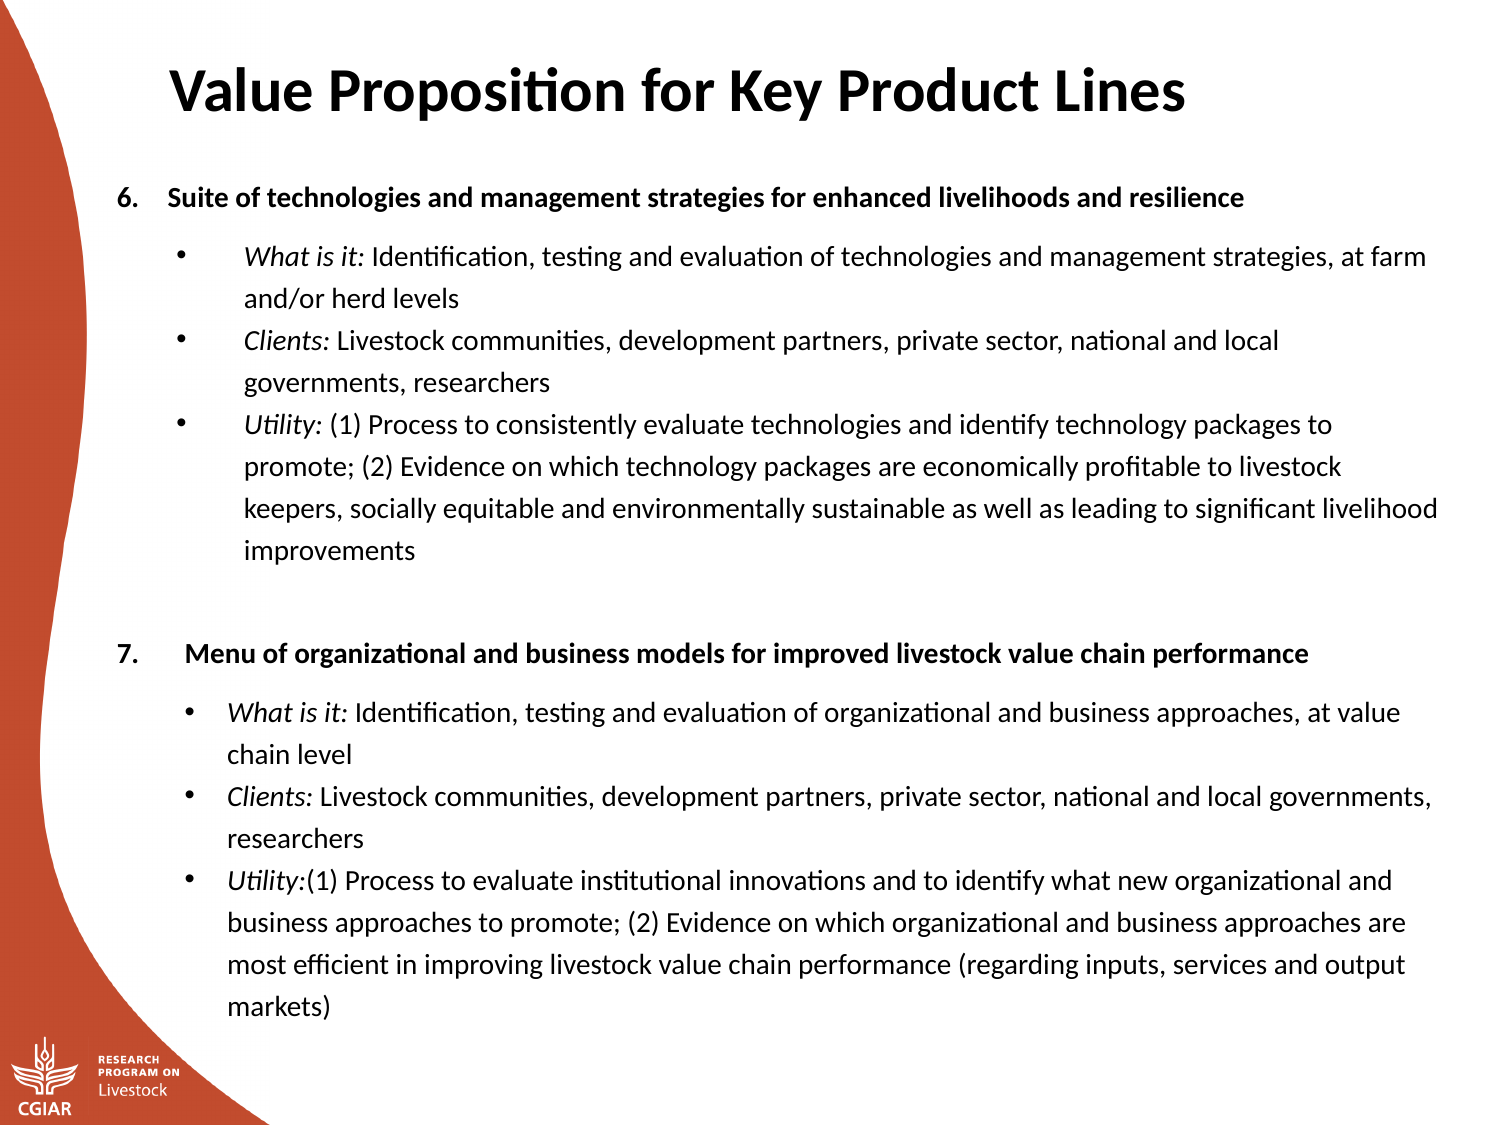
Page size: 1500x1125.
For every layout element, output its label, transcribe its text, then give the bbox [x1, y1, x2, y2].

list Value Proposition for Key Product Lines [154, 41, 1393, 141]
list Suite of technologies and management strategies for enhanced livelihoods and resilience What is it: Identification, testing and evaluation of technologies and management strategies, at farm and/or herd levels Clients: Livestock communities, development partners, private sector, national and local governments, researchers Utility: (1) Process to consistently evaluate technologies and identify technology packages to promote; (2) Evidence on which technology packages are economically profitable to livestock keepers, socially equitable and environmentally sustainable as well as leading to significant livelihood improvements Menu of organizational and business models for improved livestock value chain performance What is it: Identification, testing and evaluation of organizational and business approaches, at value chain level Clients: Livestock communities, development partners, private sector, national and local governments, researchers Utility:(1) Process to evaluate institutional innovations and to identify what new organizational and business approaches to promote; (2) Evidence on which organizational and business approaches are most efficient in improving livestock value chain performance (regarding inputs, services and output markets) [101, 163, 1463, 1040]
picture [0, 0, 270, 1125]
